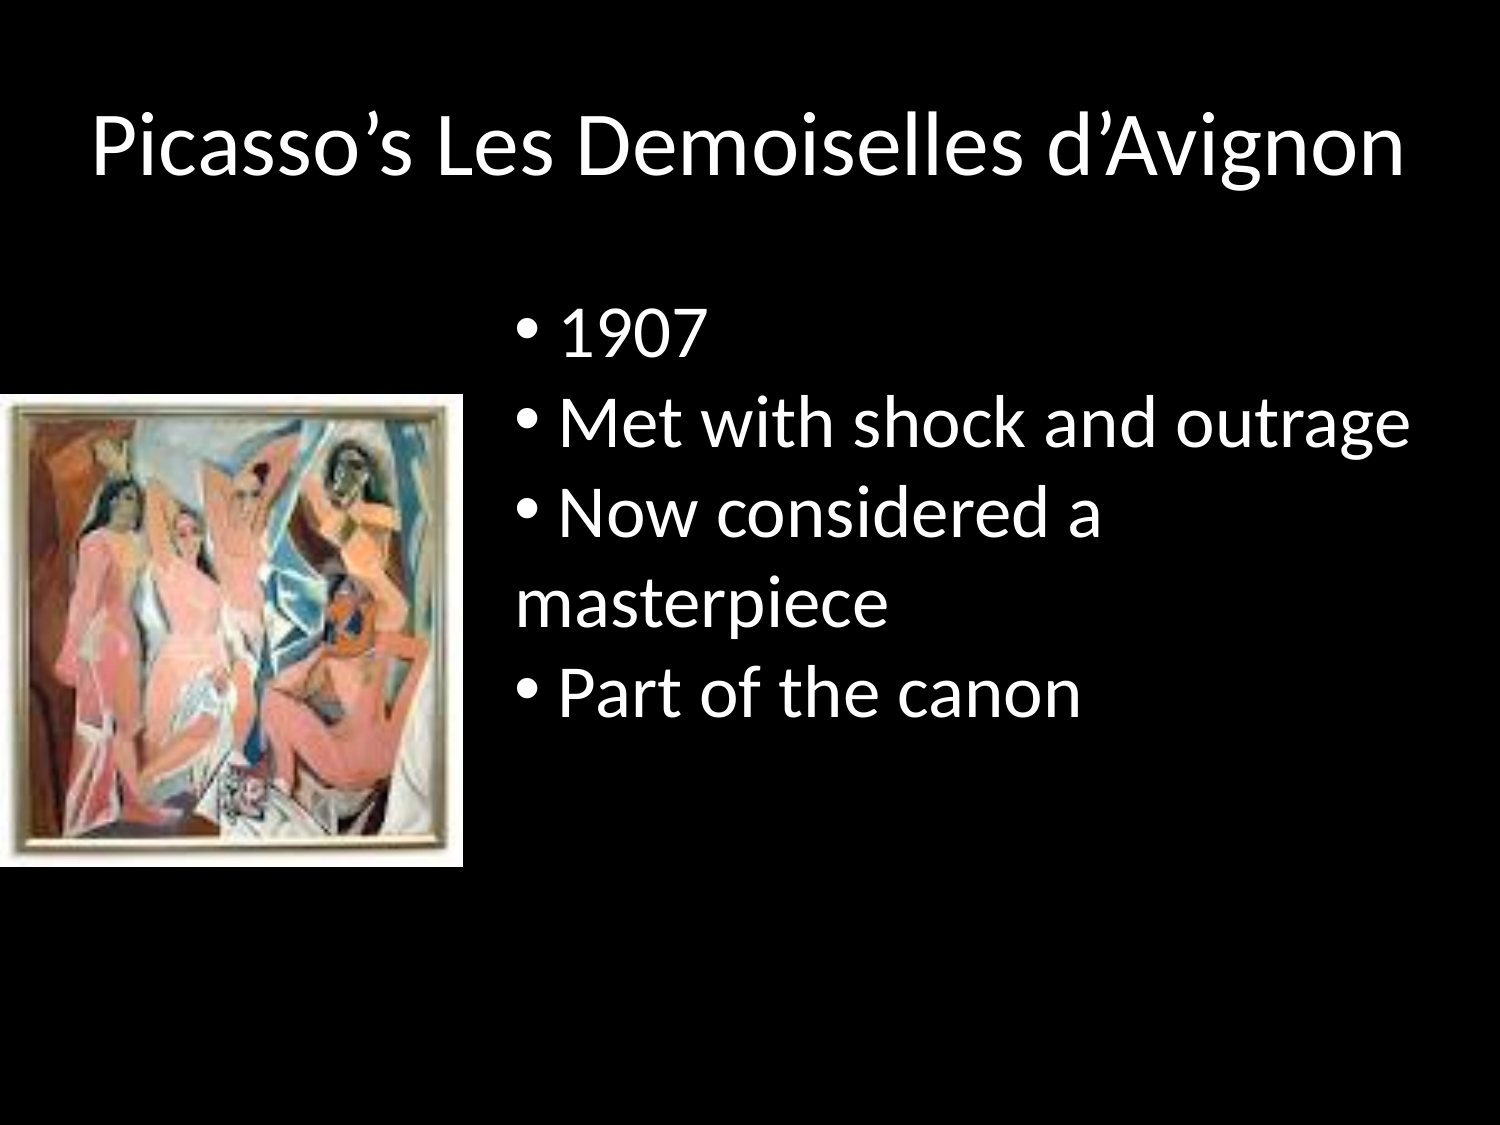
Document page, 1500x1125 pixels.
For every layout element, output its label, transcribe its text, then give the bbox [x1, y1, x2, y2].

text_box 1907 Met with shock and outrage Now considered a masterpiece Part of the canon [499, 274, 1475, 740]
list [0, 393, 463, 867]
title Picasso’s Les Demoiselles d’Avignon [75, 45, 1425, 233]
